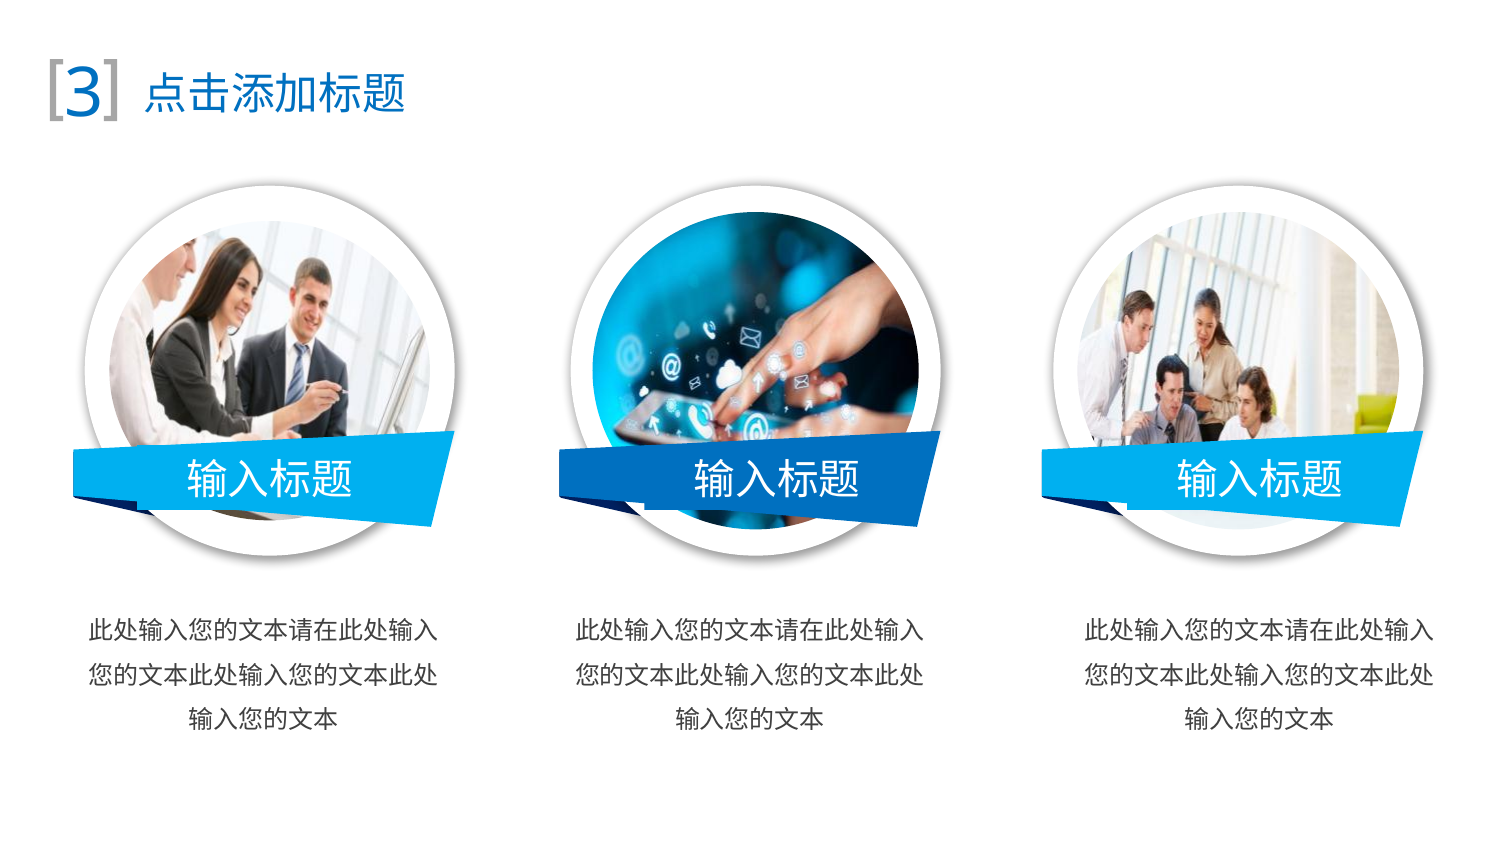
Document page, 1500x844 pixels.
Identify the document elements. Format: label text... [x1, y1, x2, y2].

text_box 点击添加标题 [128, 58, 421, 126]
text_box 此处输入您的文本请在此处输入您的文本此处输入您的文本此处输入您的文本 [69, 591, 459, 765]
text_box [103, 59, 118, 122]
text_box 此处输入您的文本请在此处输入您的文本此处输入您的文本此处输入您的文本 [555, 591, 945, 765]
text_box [1053, 527, 1424, 556]
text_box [84, 527, 455, 556]
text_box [570, 185, 941, 430]
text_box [570, 527, 941, 556]
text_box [1053, 185, 1424, 430]
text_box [84, 185, 455, 430]
text_box 此处输入您的文本请在此处输入您的文本此处输入您的文本此处输入您的文本 [1065, 591, 1454, 765]
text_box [73, 430, 455, 527]
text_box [559, 430, 941, 527]
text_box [1041, 430, 1424, 527]
text_box [49, 59, 64, 122]
text_box 3 [49, 42, 119, 138]
